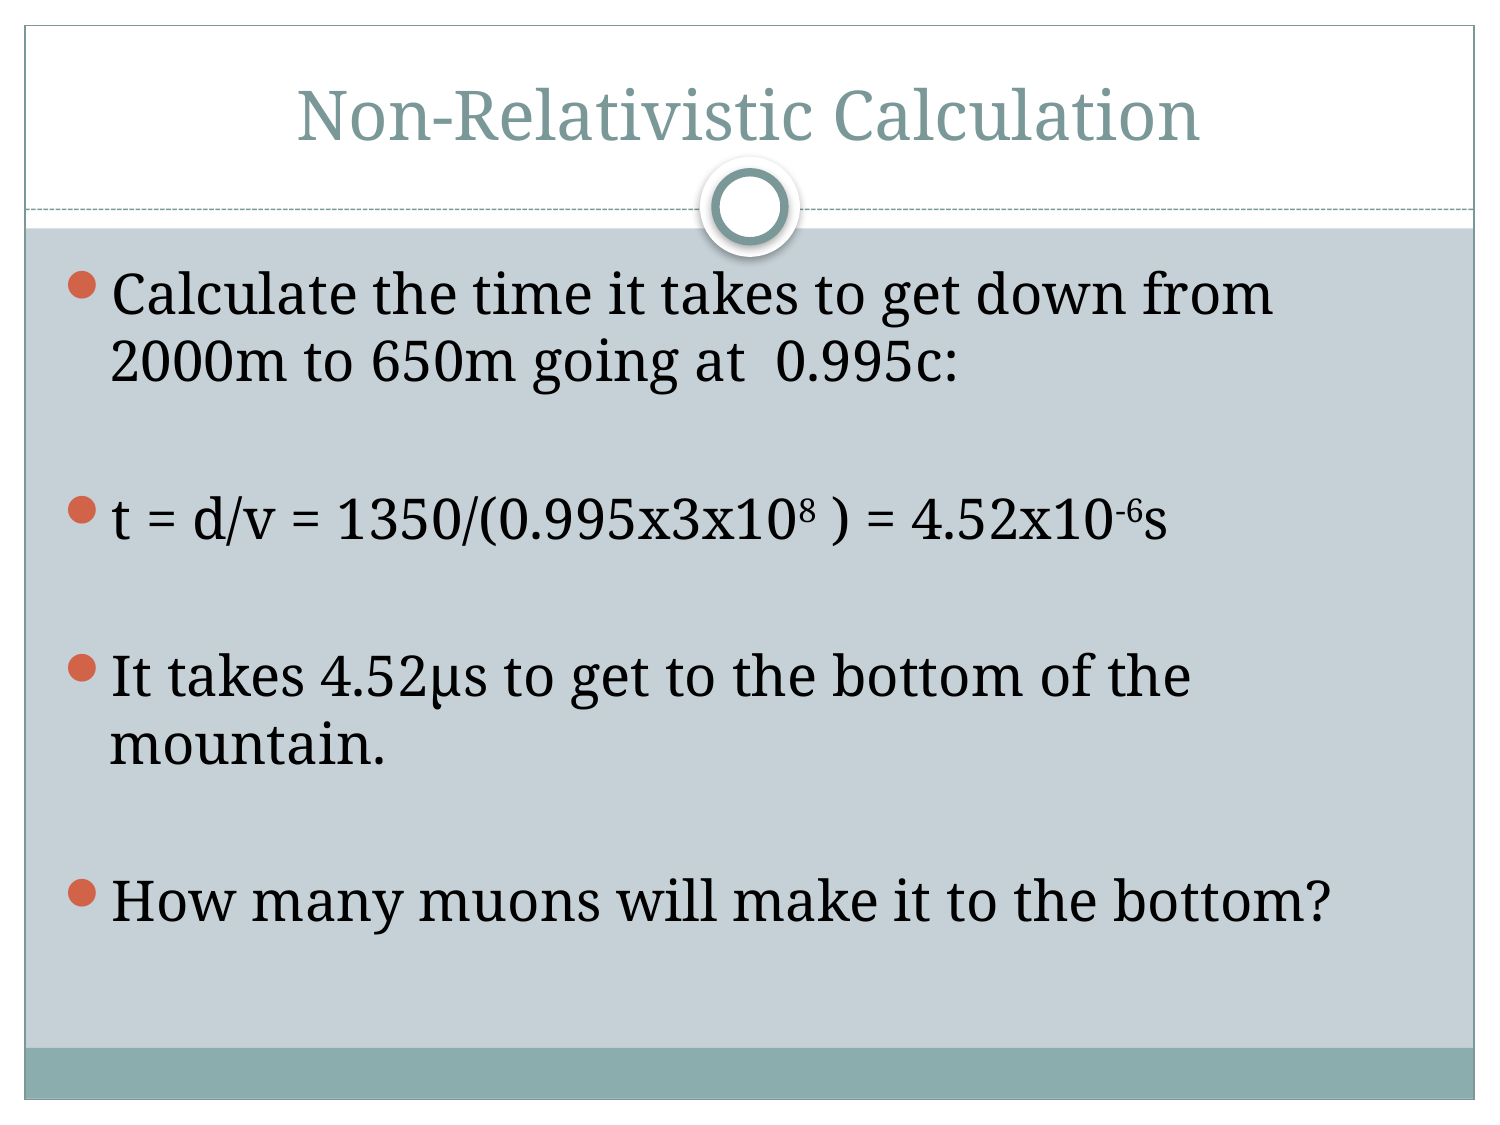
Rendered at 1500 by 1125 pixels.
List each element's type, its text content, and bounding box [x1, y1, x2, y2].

list Calculate the time it takes to get down from 2000m to 650m going at 0.995c: t = d/v = 1350/(0.995x3x108 ) = 4.52x10-6s It takes 4.52μs to get to the bottom of the mountain. How many muons will make it to the bottom? [49, 250, 1445, 1001]
title Non-Relativistic Calculation [49, 37, 1450, 162]
